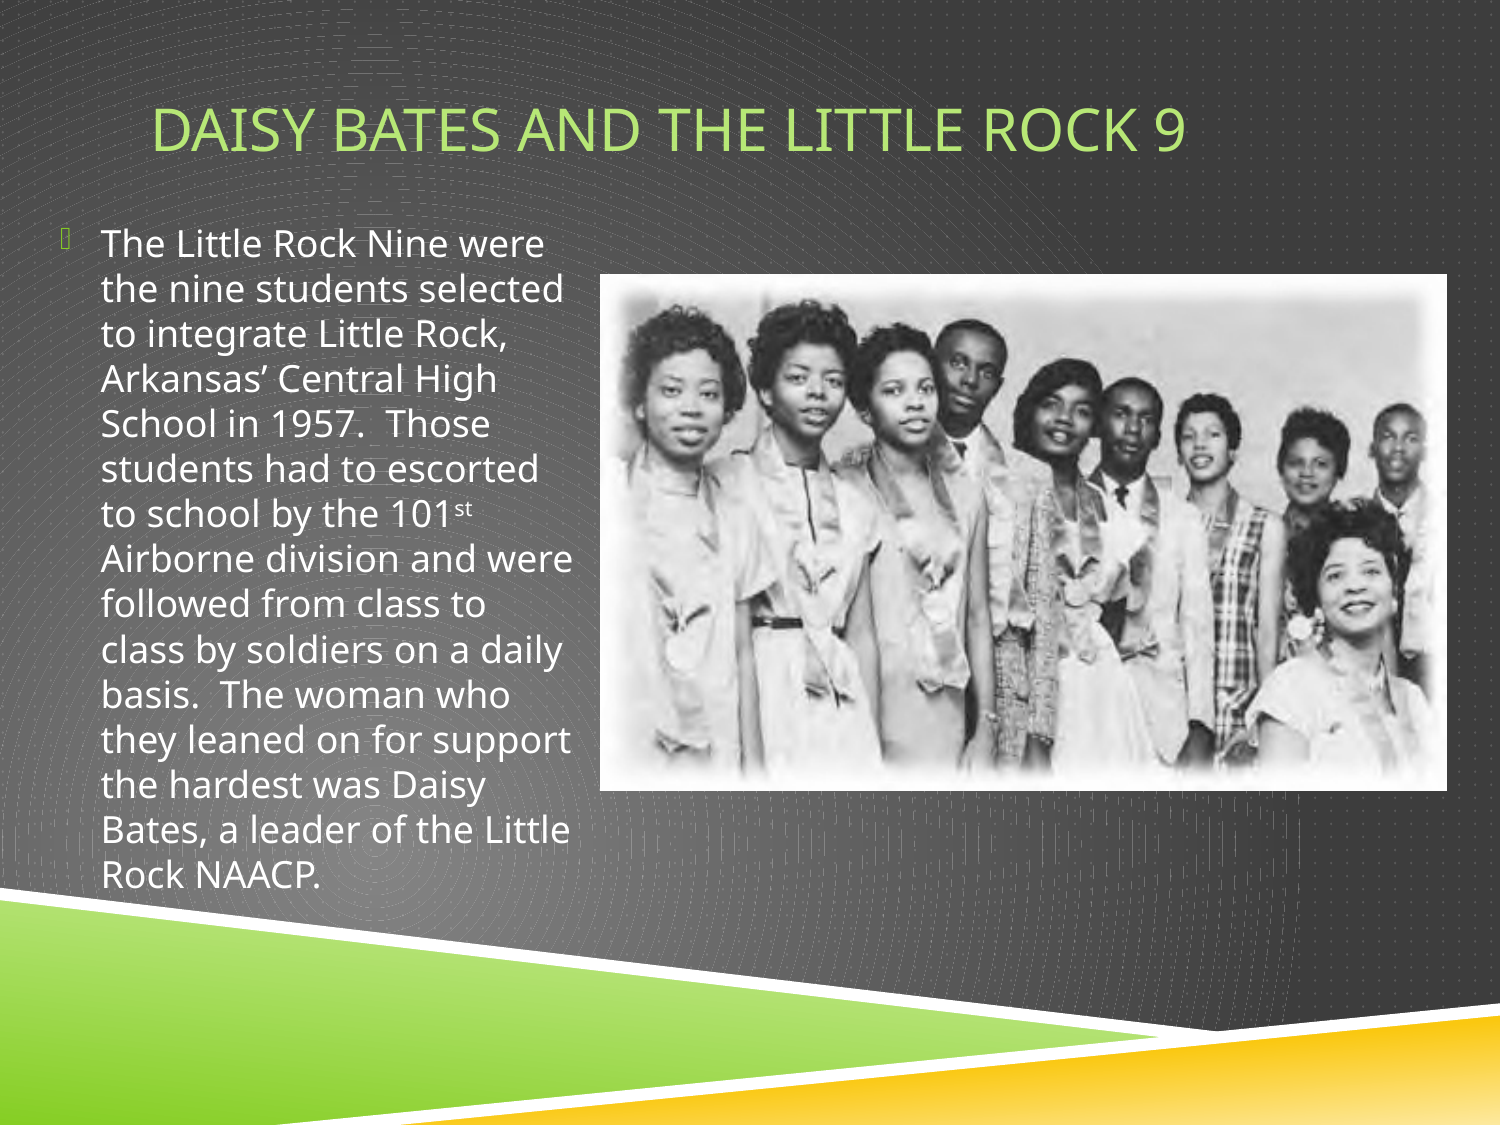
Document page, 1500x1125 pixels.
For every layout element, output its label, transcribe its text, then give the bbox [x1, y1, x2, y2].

title Daisy Bates and the little Rock 9 [150, 62, 1425, 193]
list The Little Rock Nine were the nine students selected to integrate Little Rock, Arkansas’ Central High School in 1957. Those students had to escorted to school by the 101st Airborne division and were followed from class to class by soldiers on a daily basis. The woman who they leaned on for support the hardest was Daisy Bates, a leader of the Little Rock NAACP. [50, 212, 575, 948]
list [599, 274, 1447, 791]
